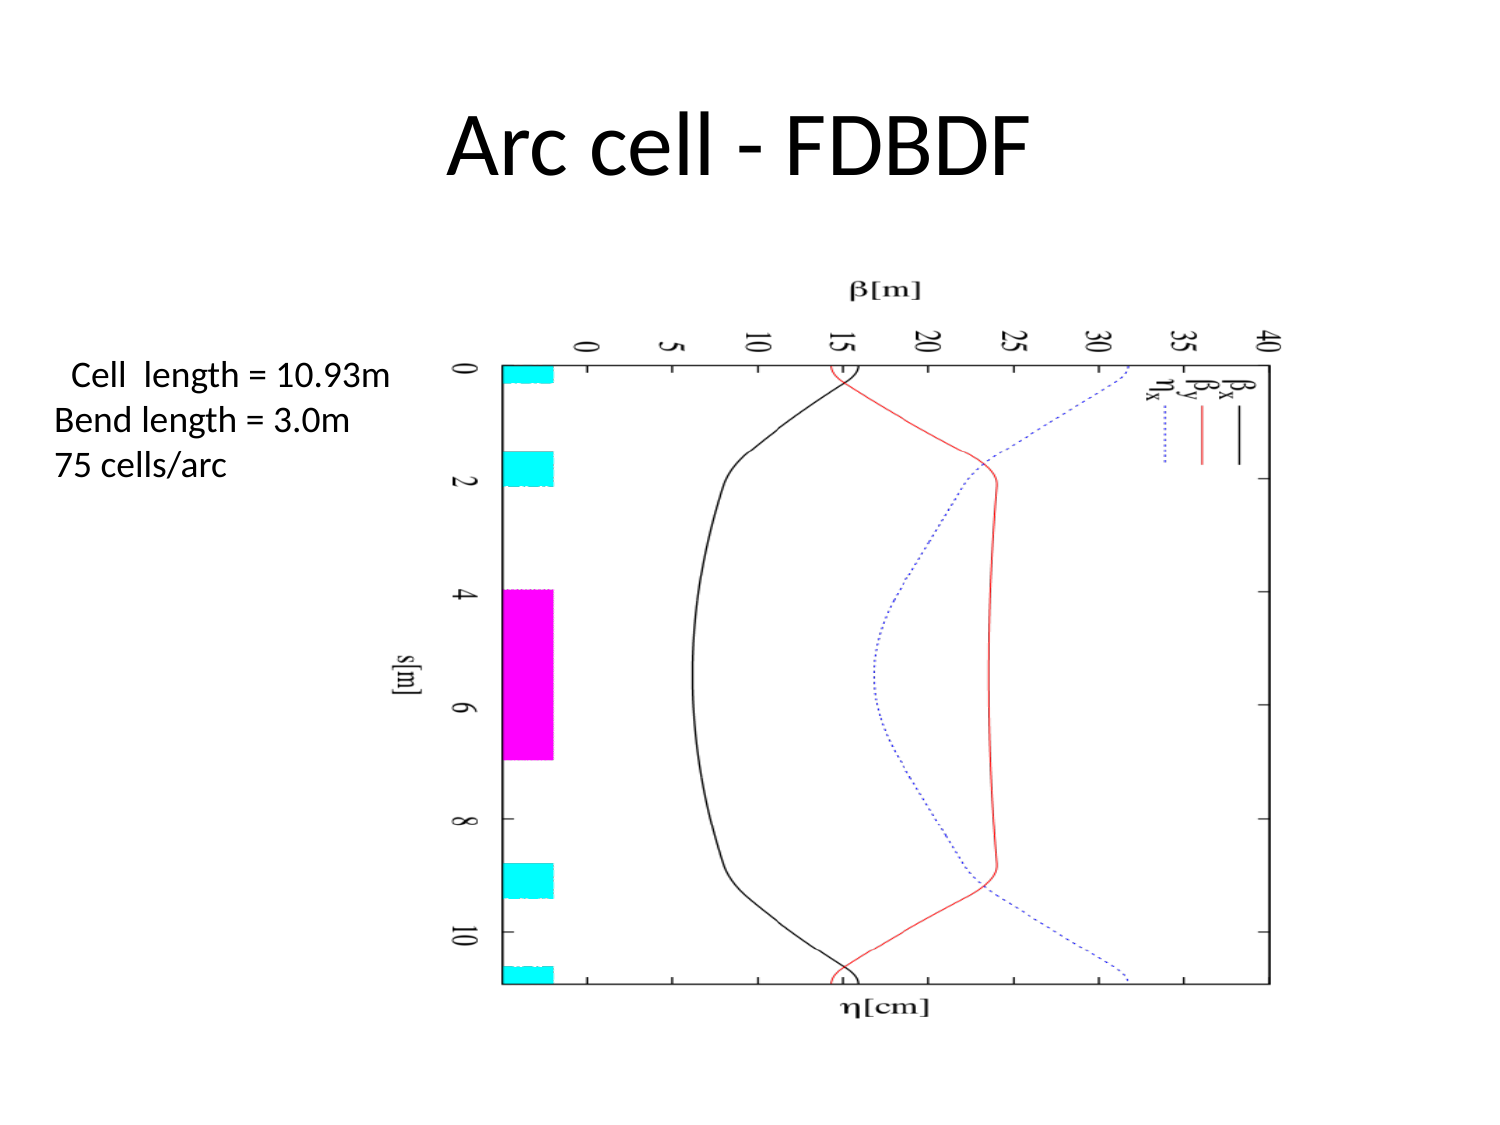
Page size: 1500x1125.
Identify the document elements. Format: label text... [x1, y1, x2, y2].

picture [407, 74, 1277, 1125]
title Arc cell - FDBDF [75, 45, 1425, 233]
text_box Cell length = 10.93m Bend length = 3.0m 75 cells/arc [39, 342, 401, 492]
